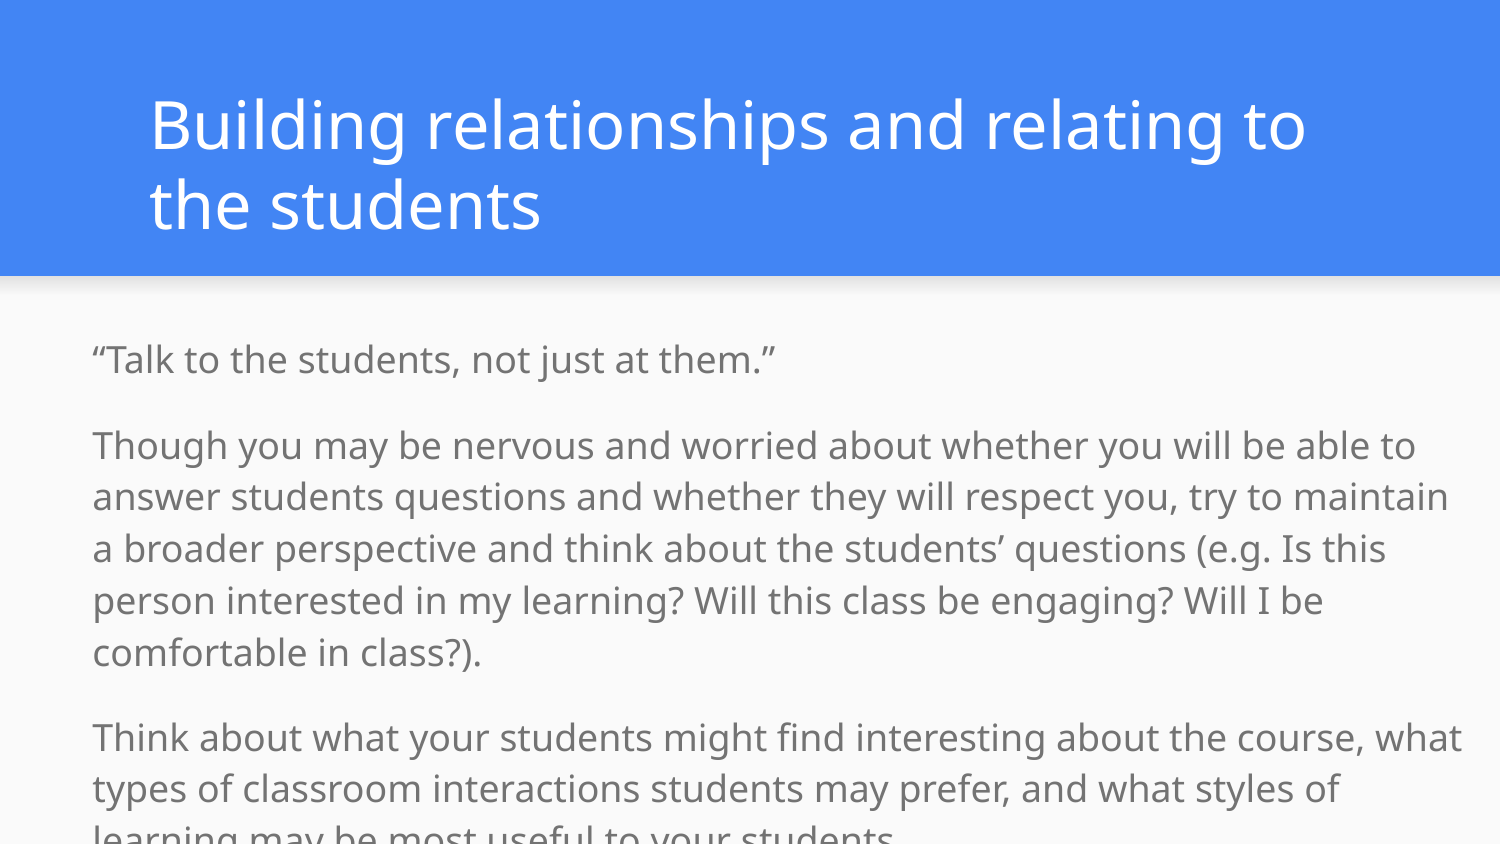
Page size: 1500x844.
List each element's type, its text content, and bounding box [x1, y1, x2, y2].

list “Talk to the students, not just at them.” Though you may be nervous and worried about whether you will be able to answer students questions and whether they will respect you, try to maintain a broader perspective and think about the students’ questions (e.g. Is this person interested in my learning? Will this class be engaging? Will I be comfortable in class?). Think about what your students might find interesting about the course, what types of classroom interactions students may prefer, and what styles of learning may be most useful to your students. [77, 314, 1484, 825]
title Building relationships and relating to the students [134, 101, 1366, 258]
